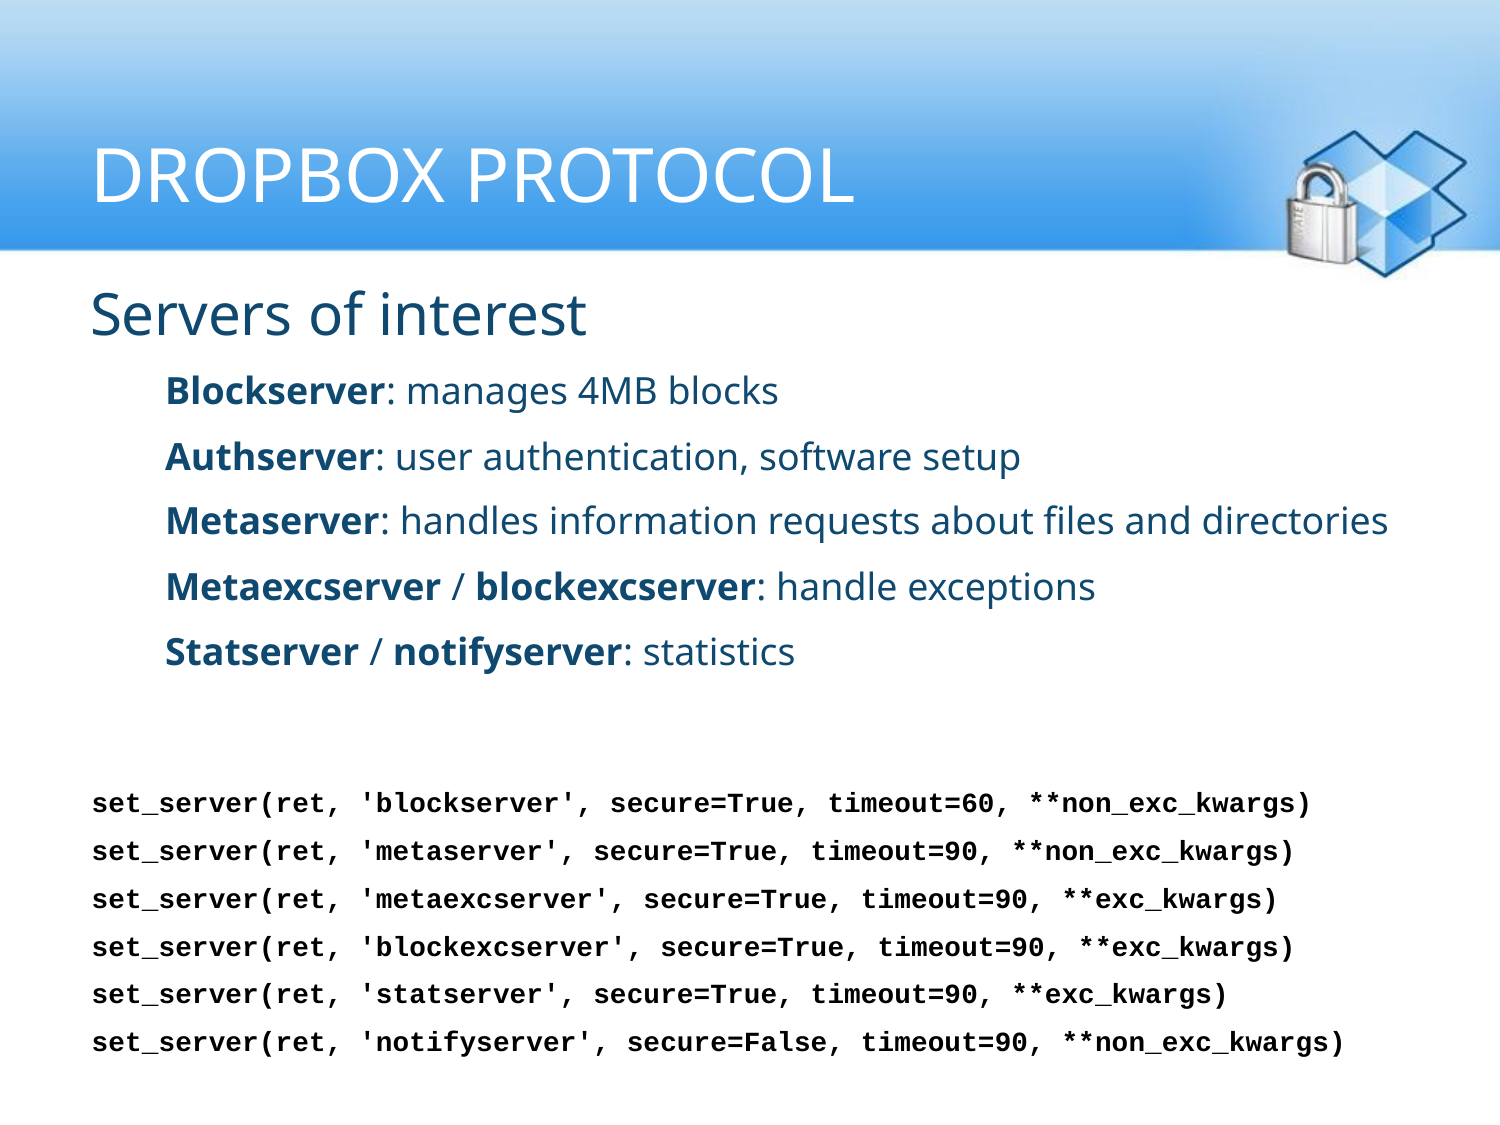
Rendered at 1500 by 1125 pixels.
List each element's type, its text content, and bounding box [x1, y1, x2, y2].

list Servers of interest Blockserver: manages 4MB blocks Authserver: user authentication, software setup Metaserver: handles information requests about files and directories Metaexcserver / blockexcserver: handle exceptions Statserver / notifyserver: statistics [75, 262, 1424, 740]
picture [0, 0, 1500, 1125]
title Dropbox protocol [75, 45, 1425, 233]
list set_server(ret, 'blockserver', secure=True, timeout=60, **non_exc_kwargs) set_server(ret, 'metaserver', secure=True, timeout=90, **non_exc_kwargs) set_server(ret, 'metaexcserver', secure=True, timeout=90, **exc_kwargs) set_server(ret, 'blockexcserver', secure=True, timeout=90, **exc_kwargs) set_server(ret, 'statserver', secure=True, timeout=90, **exc_kwargs) set_server(ret, 'notifyserver', secure=False, timeout=90, **non_exc_kwargs) [76, 769, 1425, 1078]
